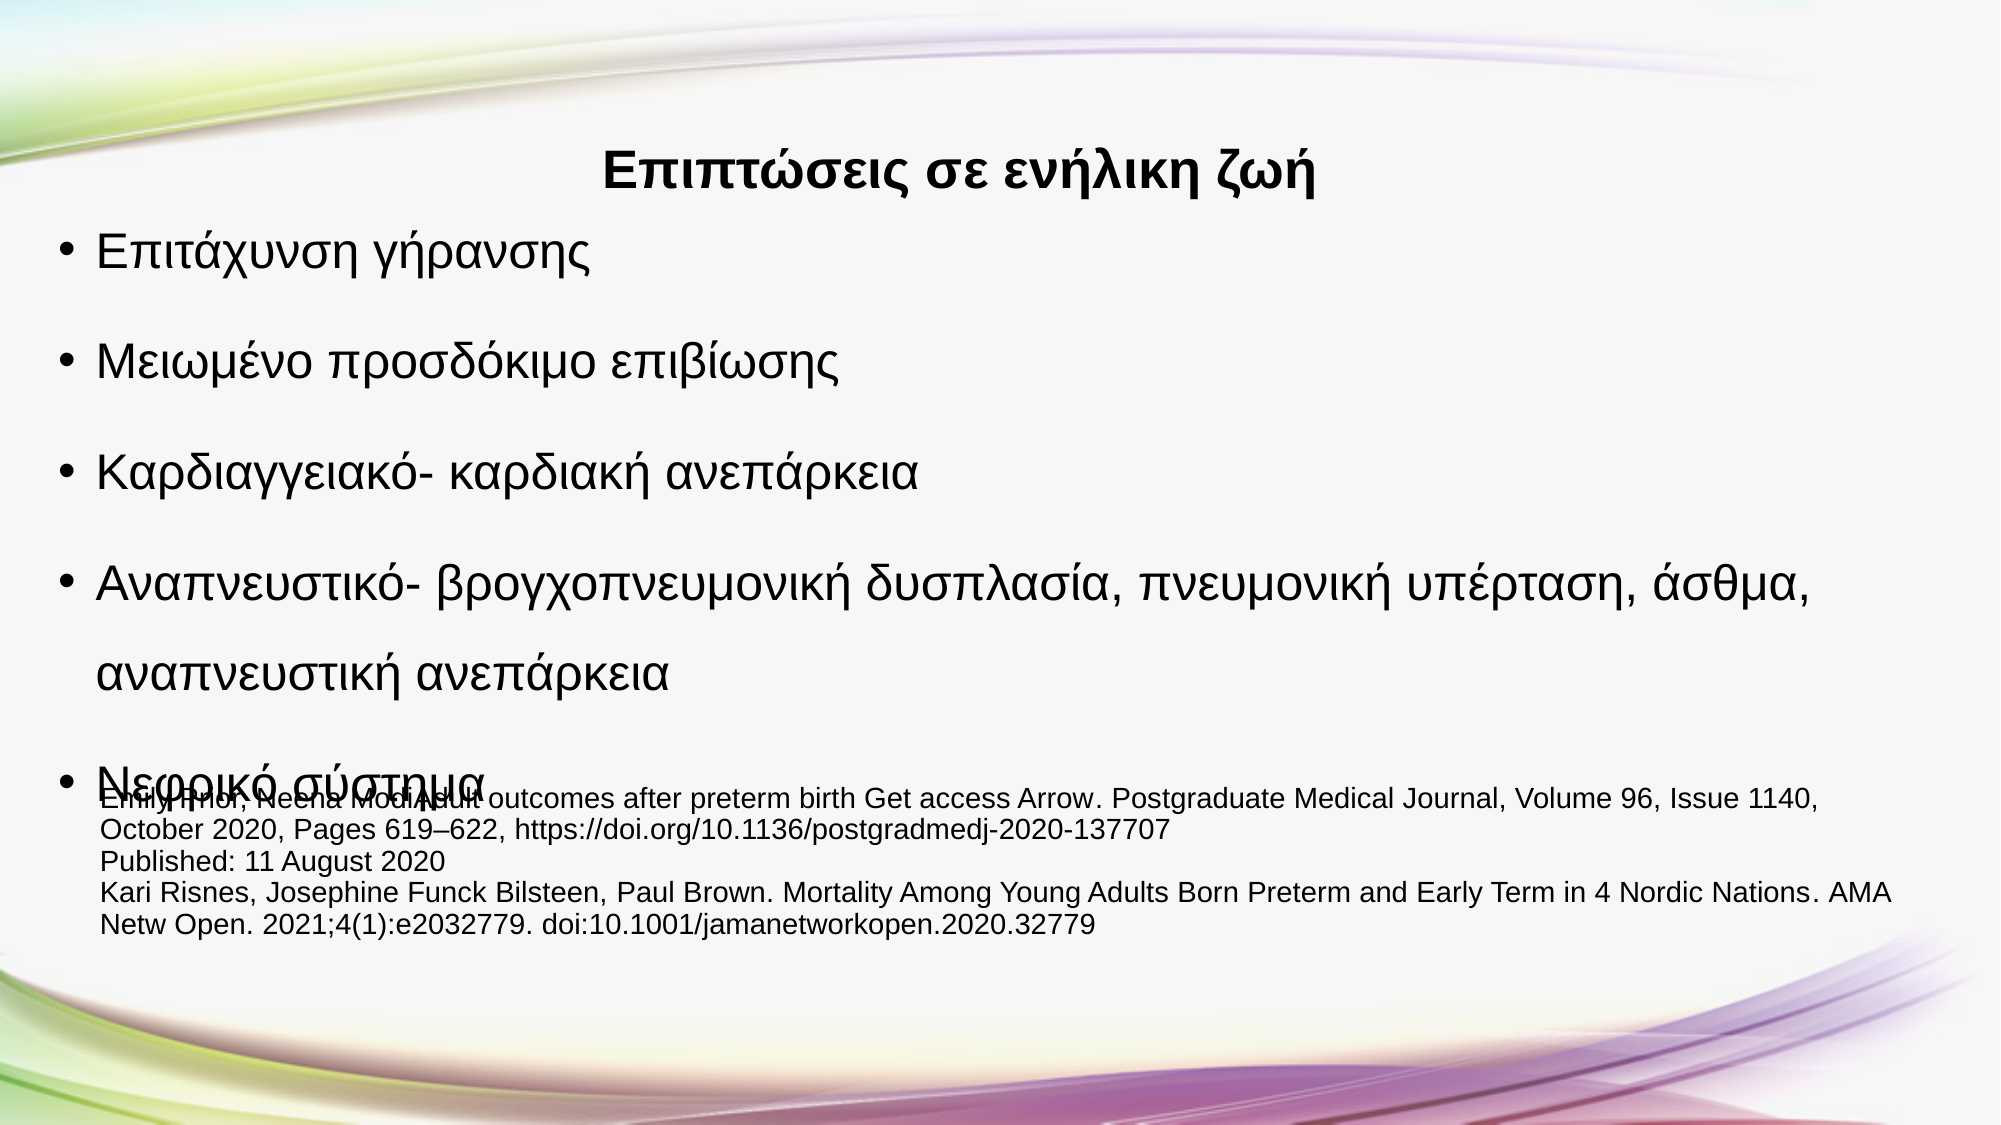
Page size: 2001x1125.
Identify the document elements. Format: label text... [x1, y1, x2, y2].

title Emily Prior, Neena ModiAdult outcomes after preterm birth Get access Arrow. Postgraduate Medical Journal, Volume 96, Issue 1140, October 2020, Pages 619–622, https://doi.org/10.1136/postgradmedj-2020-137707 Published: 11 August 2020 Kari Risnes, Josephine Funck Bilsteen, Paul Brown. Mortality Among Young Adults Born Preterm and Early Term in 4 Nordic Nations. AMA Netw Open. 2021;4(1):e2032779. doi:10.1001/jamanetworkopen.2020.32779 [99, 825, 1900, 956]
subtitle Επιτάχυνση γήρανσης Μειωμένο προσδόκιμο επιβίωσης Καρδιαγγειακό- καρδιακή ανεπάρκεια Αναπνευστικό- βρογχοπνευμονική δυσπλασία, πνευμονική υπέρταση, άσθμα, αναπνευστική ανεπάρκεια Νεφρικό σύστημα [58, 258, 1900, 825]
text_box Επιπτώσεις σε ενήλικη ζωή [431, 126, 1490, 207]
picture [0, 0, 2001, 1125]
